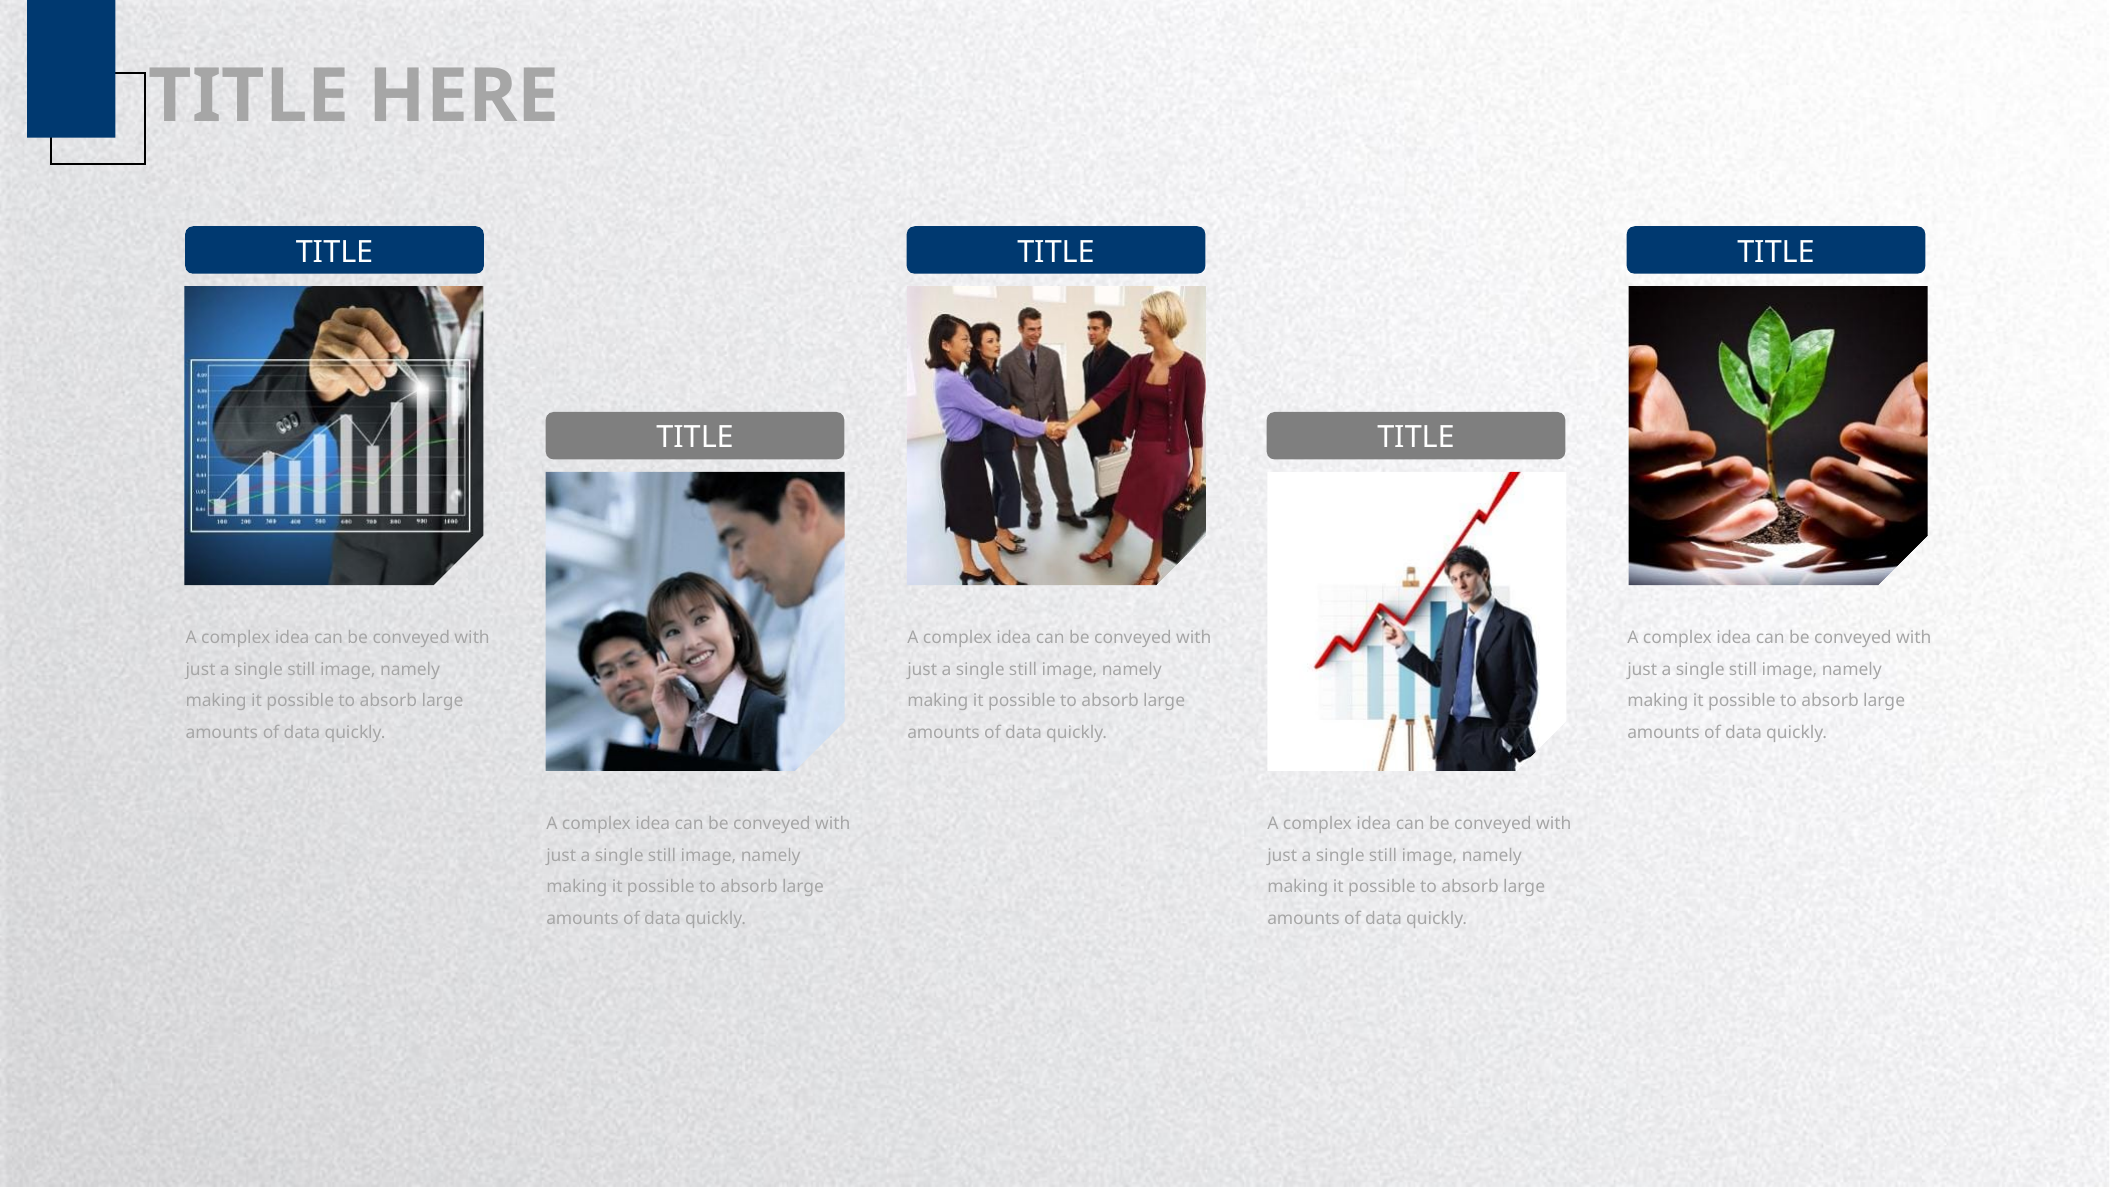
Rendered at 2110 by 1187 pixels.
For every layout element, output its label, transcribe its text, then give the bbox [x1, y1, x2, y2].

text_box A complex idea can be conveyed with just a single still image, namely making it possible to absorb large amounts of data quickly. [1267, 801, 1578, 928]
text_box TITLE HERE [149, 46, 561, 137]
text_box A complex idea can be conveyed with just a single still image, namely making it possible to absorb large amounts of data quickly. [1627, 615, 1938, 742]
text_box TITLE [1265, 410, 1567, 461]
text_box TITLE [184, 225, 485, 275]
text_box [26, 0, 116, 139]
text_box TITLE [544, 410, 846, 461]
text_box A complex idea can be conveyed with just a single still image, namely making it possible to absorb large amounts of data quickly. [907, 615, 1218, 742]
text_box [50, 72, 146, 165]
text_box A complex idea can be conveyed with just a single still image, namely making it possible to absorb large amounts of data quickly. [546, 801, 857, 928]
text_box A complex idea can be conveyed with just a single still image, namely making it possible to absorb large amounts of data quickly. [185, 615, 496, 742]
picture [0, 0, 2110, 1187]
text_box TITLE [1625, 225, 1927, 275]
text_box TITLE [905, 225, 1207, 275]
